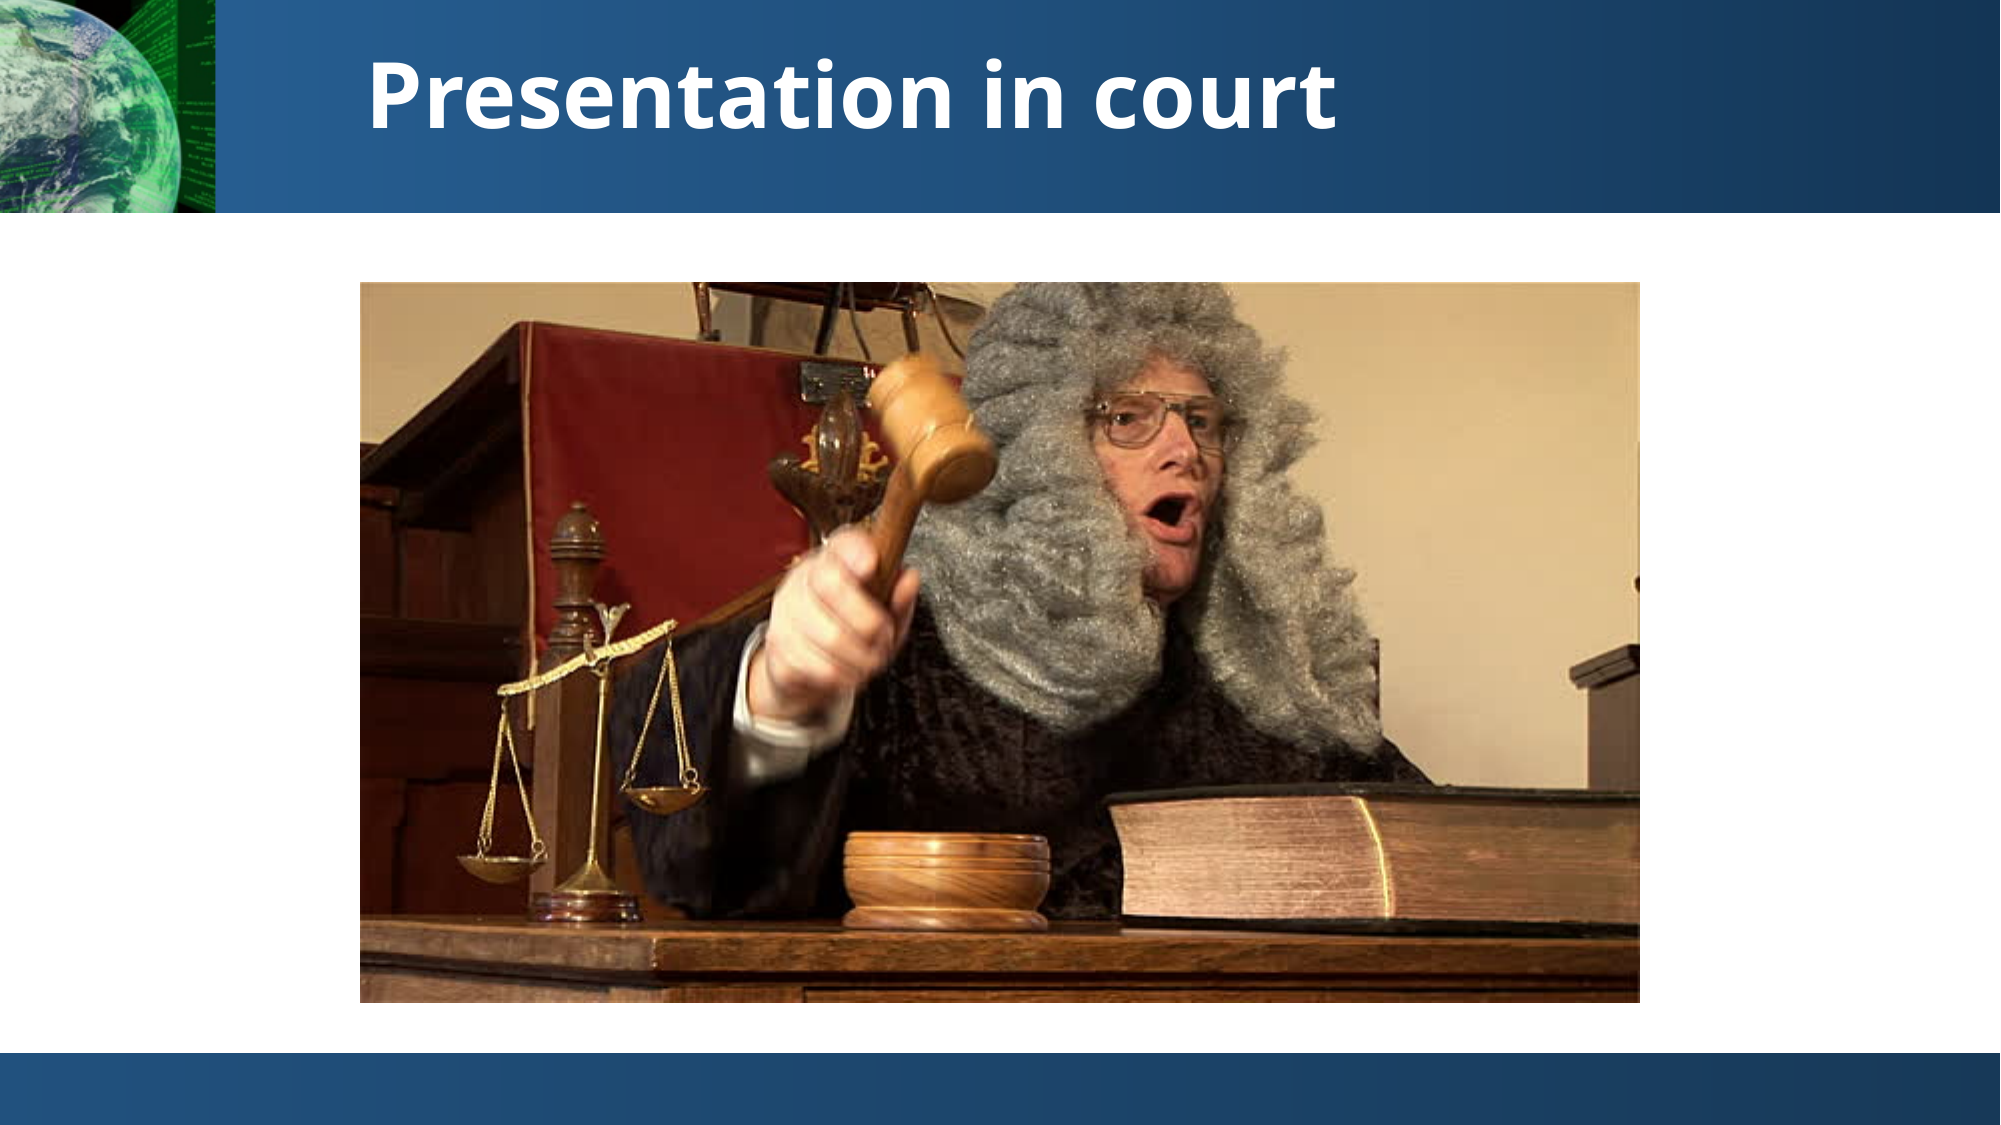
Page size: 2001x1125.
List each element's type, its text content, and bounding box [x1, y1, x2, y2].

picture [360, 282, 1640, 1003]
picture [0, 0, 2000, 213]
text_box Presentation in court [350, 29, 1717, 154]
